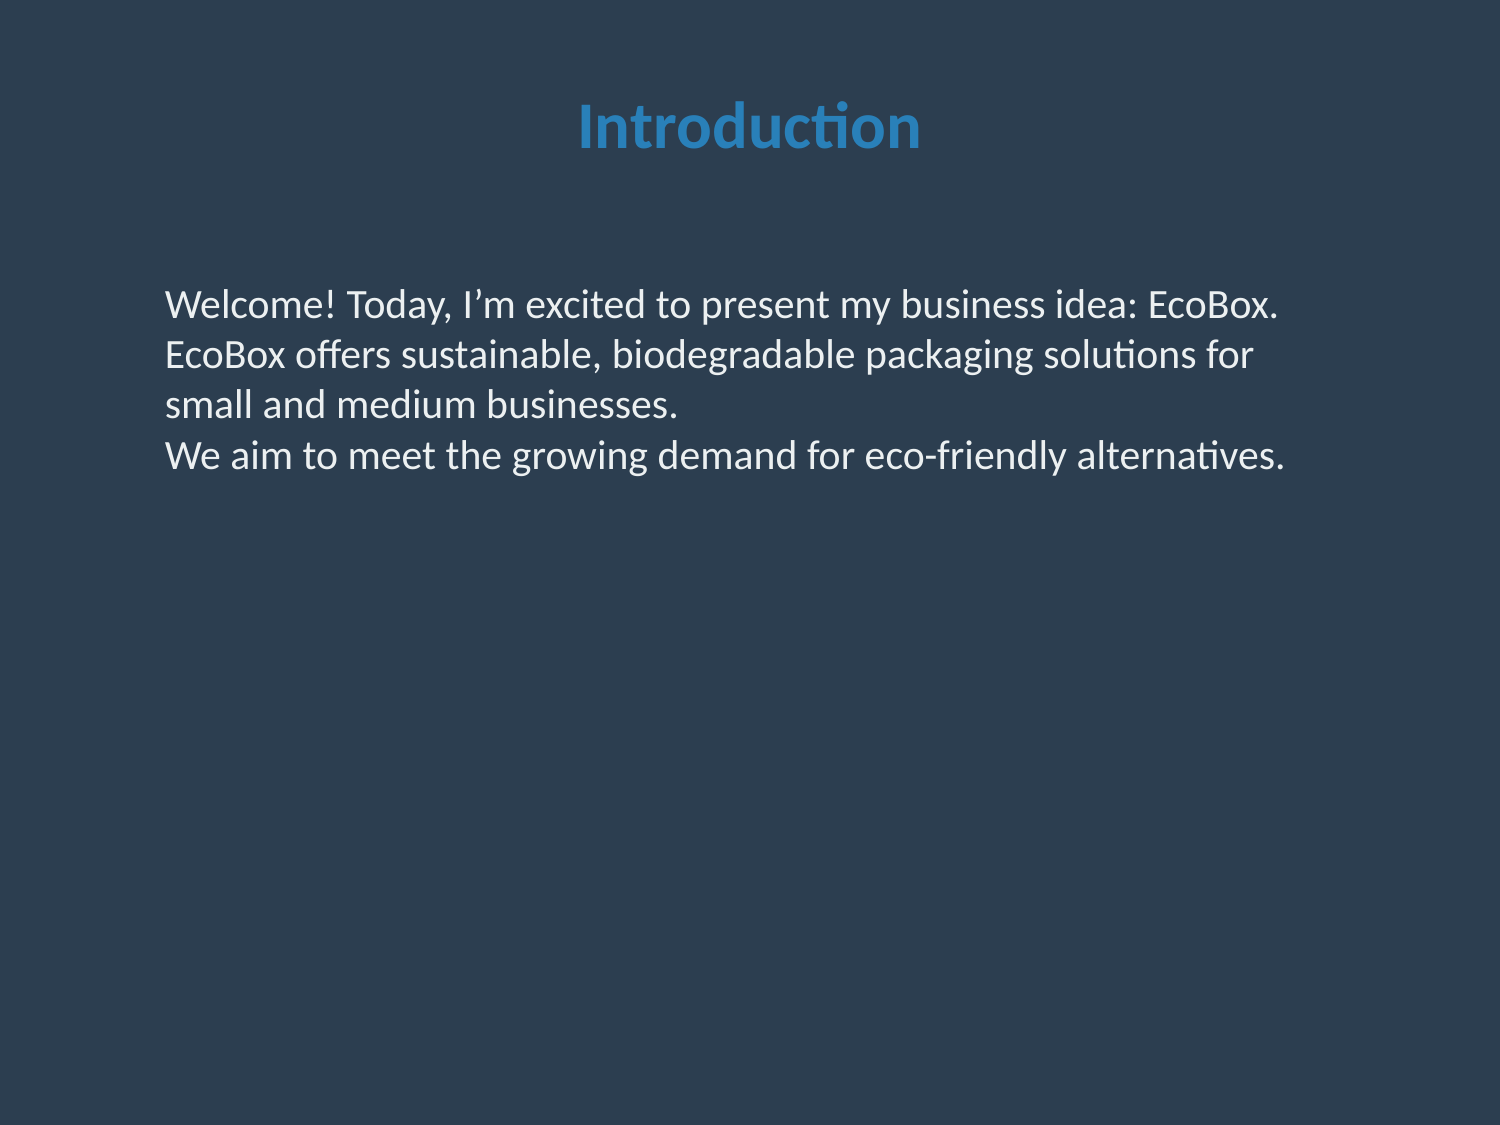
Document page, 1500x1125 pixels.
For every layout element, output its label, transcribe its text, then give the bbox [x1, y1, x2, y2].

text_box Introduction [562, 74, 938, 170]
text_box Welcome! Today, I’m excited to present my business idea: EcoBox. EcoBox offers sustainable, biodegradable packaging solutions for small and medium businesses. We aim to meet the growing demand for eco-friendly alternatives. [149, 224, 1350, 485]
